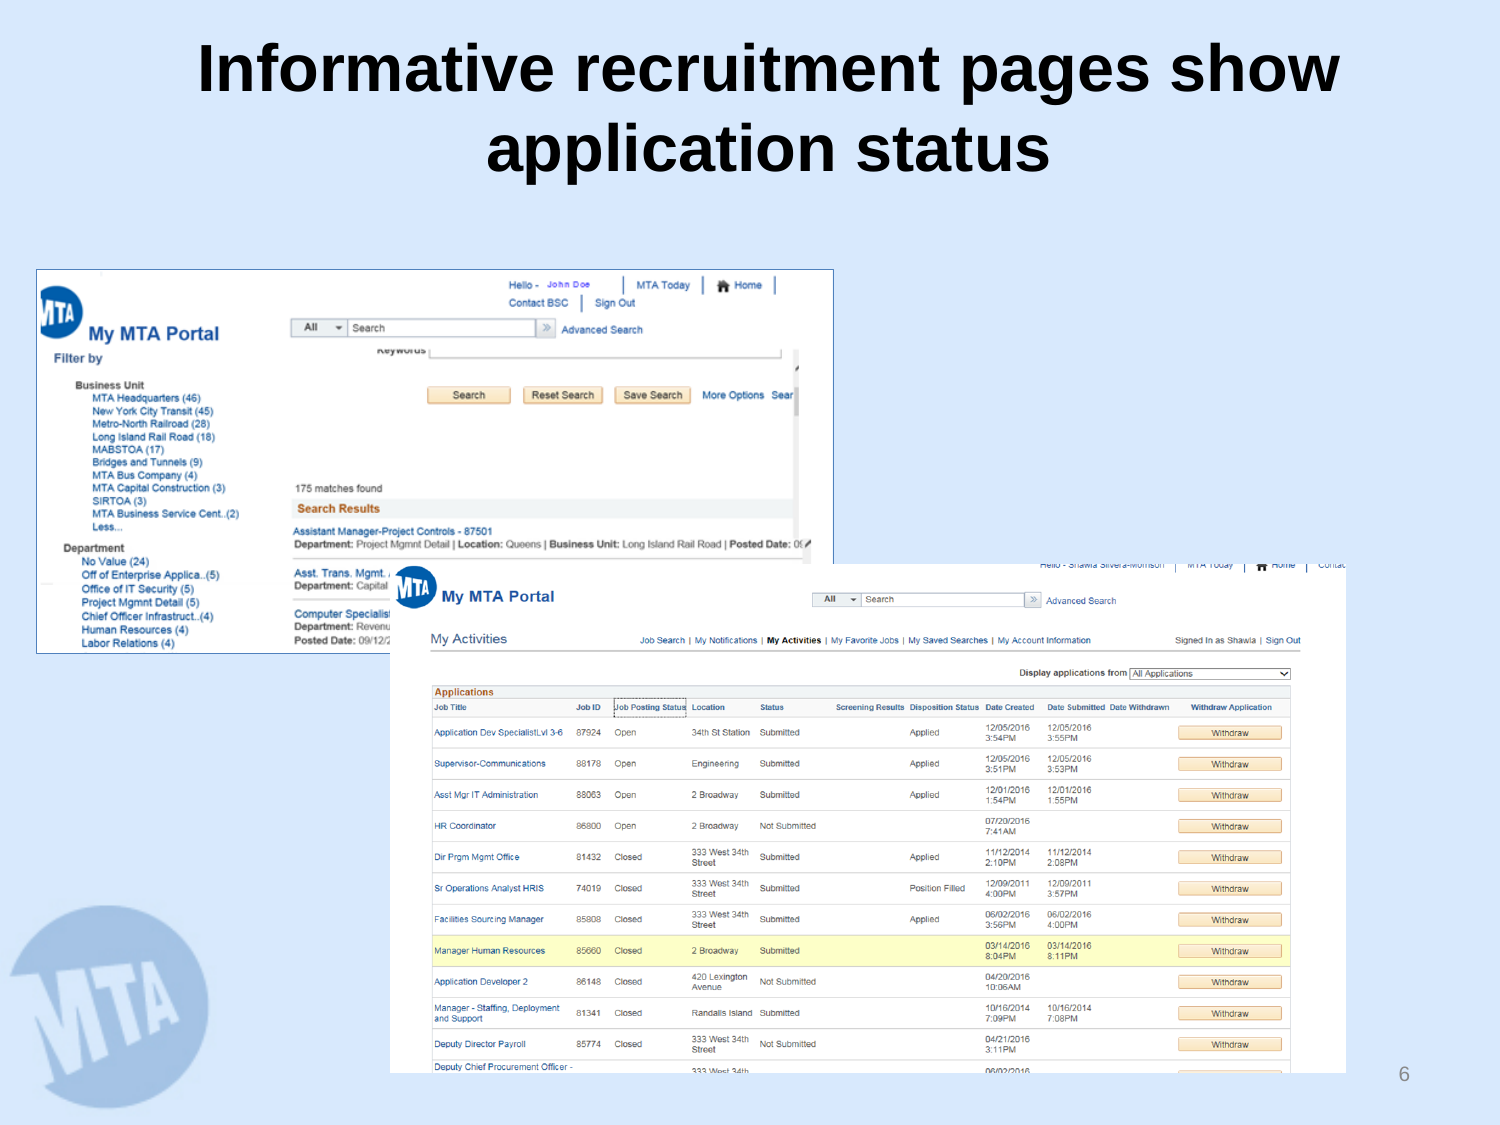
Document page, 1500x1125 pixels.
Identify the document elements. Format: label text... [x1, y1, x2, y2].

slide_number 5 [1074, 1042, 1425, 1103]
picture [0, 0, 1500, 1125]
text_box Informative recruitment pages show application status [94, 10, 1445, 199]
